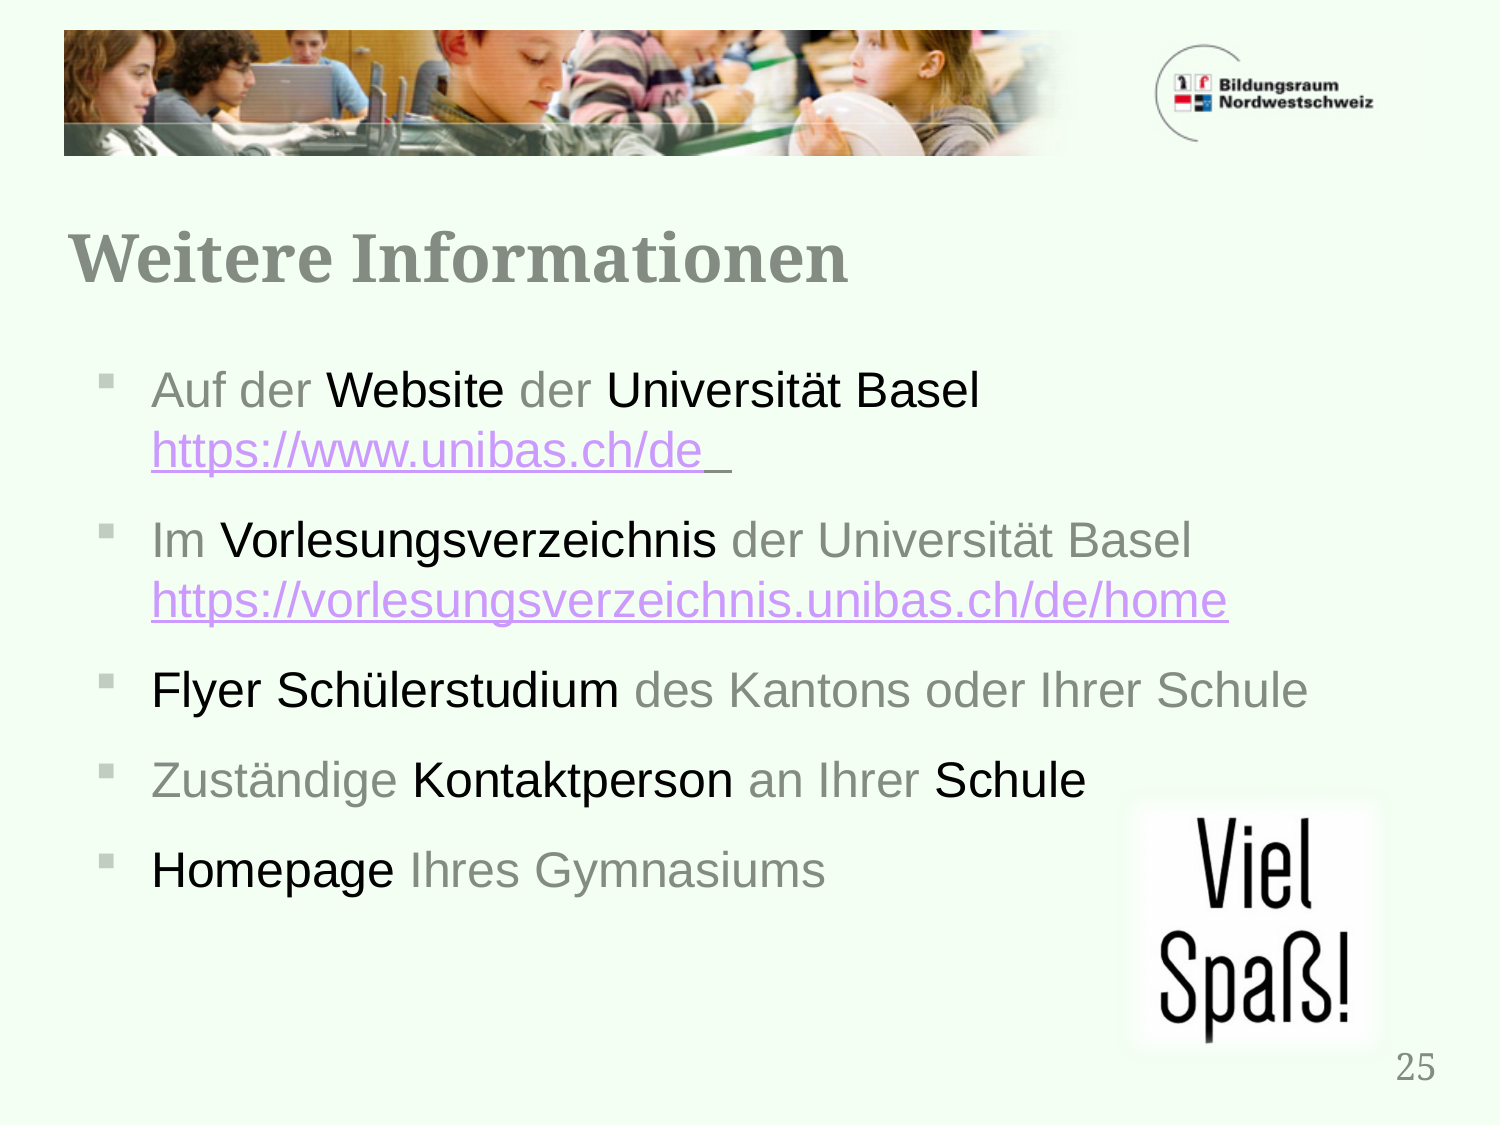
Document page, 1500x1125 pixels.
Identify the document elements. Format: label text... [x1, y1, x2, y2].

list Auf der Website der Universität Basel https://www.unibas.ch/de Im Vorlesungsverzeichnis der Universität Basel https://vorlesungsverzeichnis.unibas.ch/de/home Flyer Schülerstudium des Kantons oder Ihrer Schule Zuständige Kontaktperson an Ihrer Schule Homepage Ihres Gymnasiums [64, 350, 1447, 1035]
picture [64, 30, 1425, 156]
picture [1115, 785, 1394, 1064]
slide_number 25 [1139, 1034, 1453, 1094]
title Weitere Informationen [53, 196, 1426, 315]
